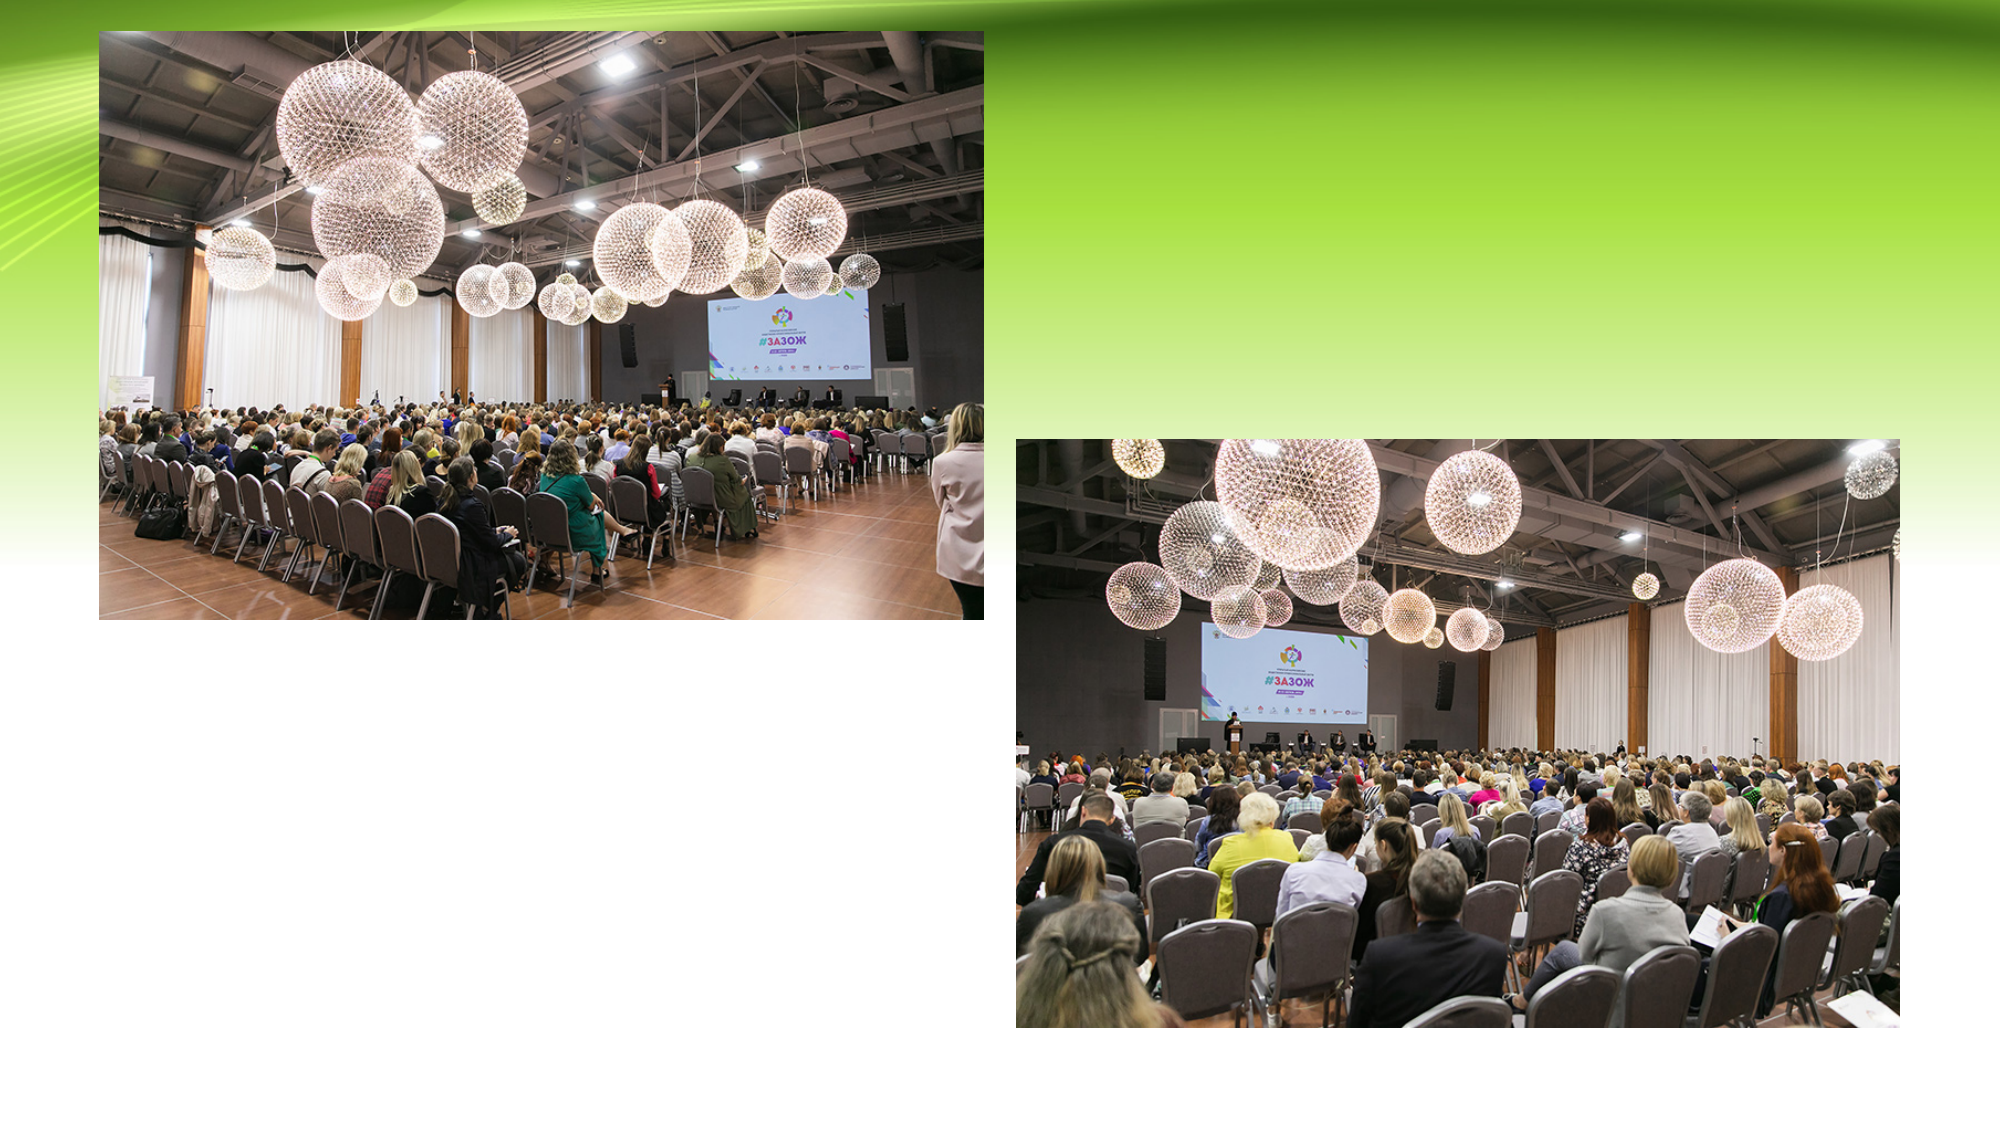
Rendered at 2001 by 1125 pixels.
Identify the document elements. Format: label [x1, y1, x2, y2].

picture [0, 0, 2000, 1125]
list [1016, 439, 1900, 1028]
list [99, 31, 984, 620]
title [99, 30, 1901, 127]
